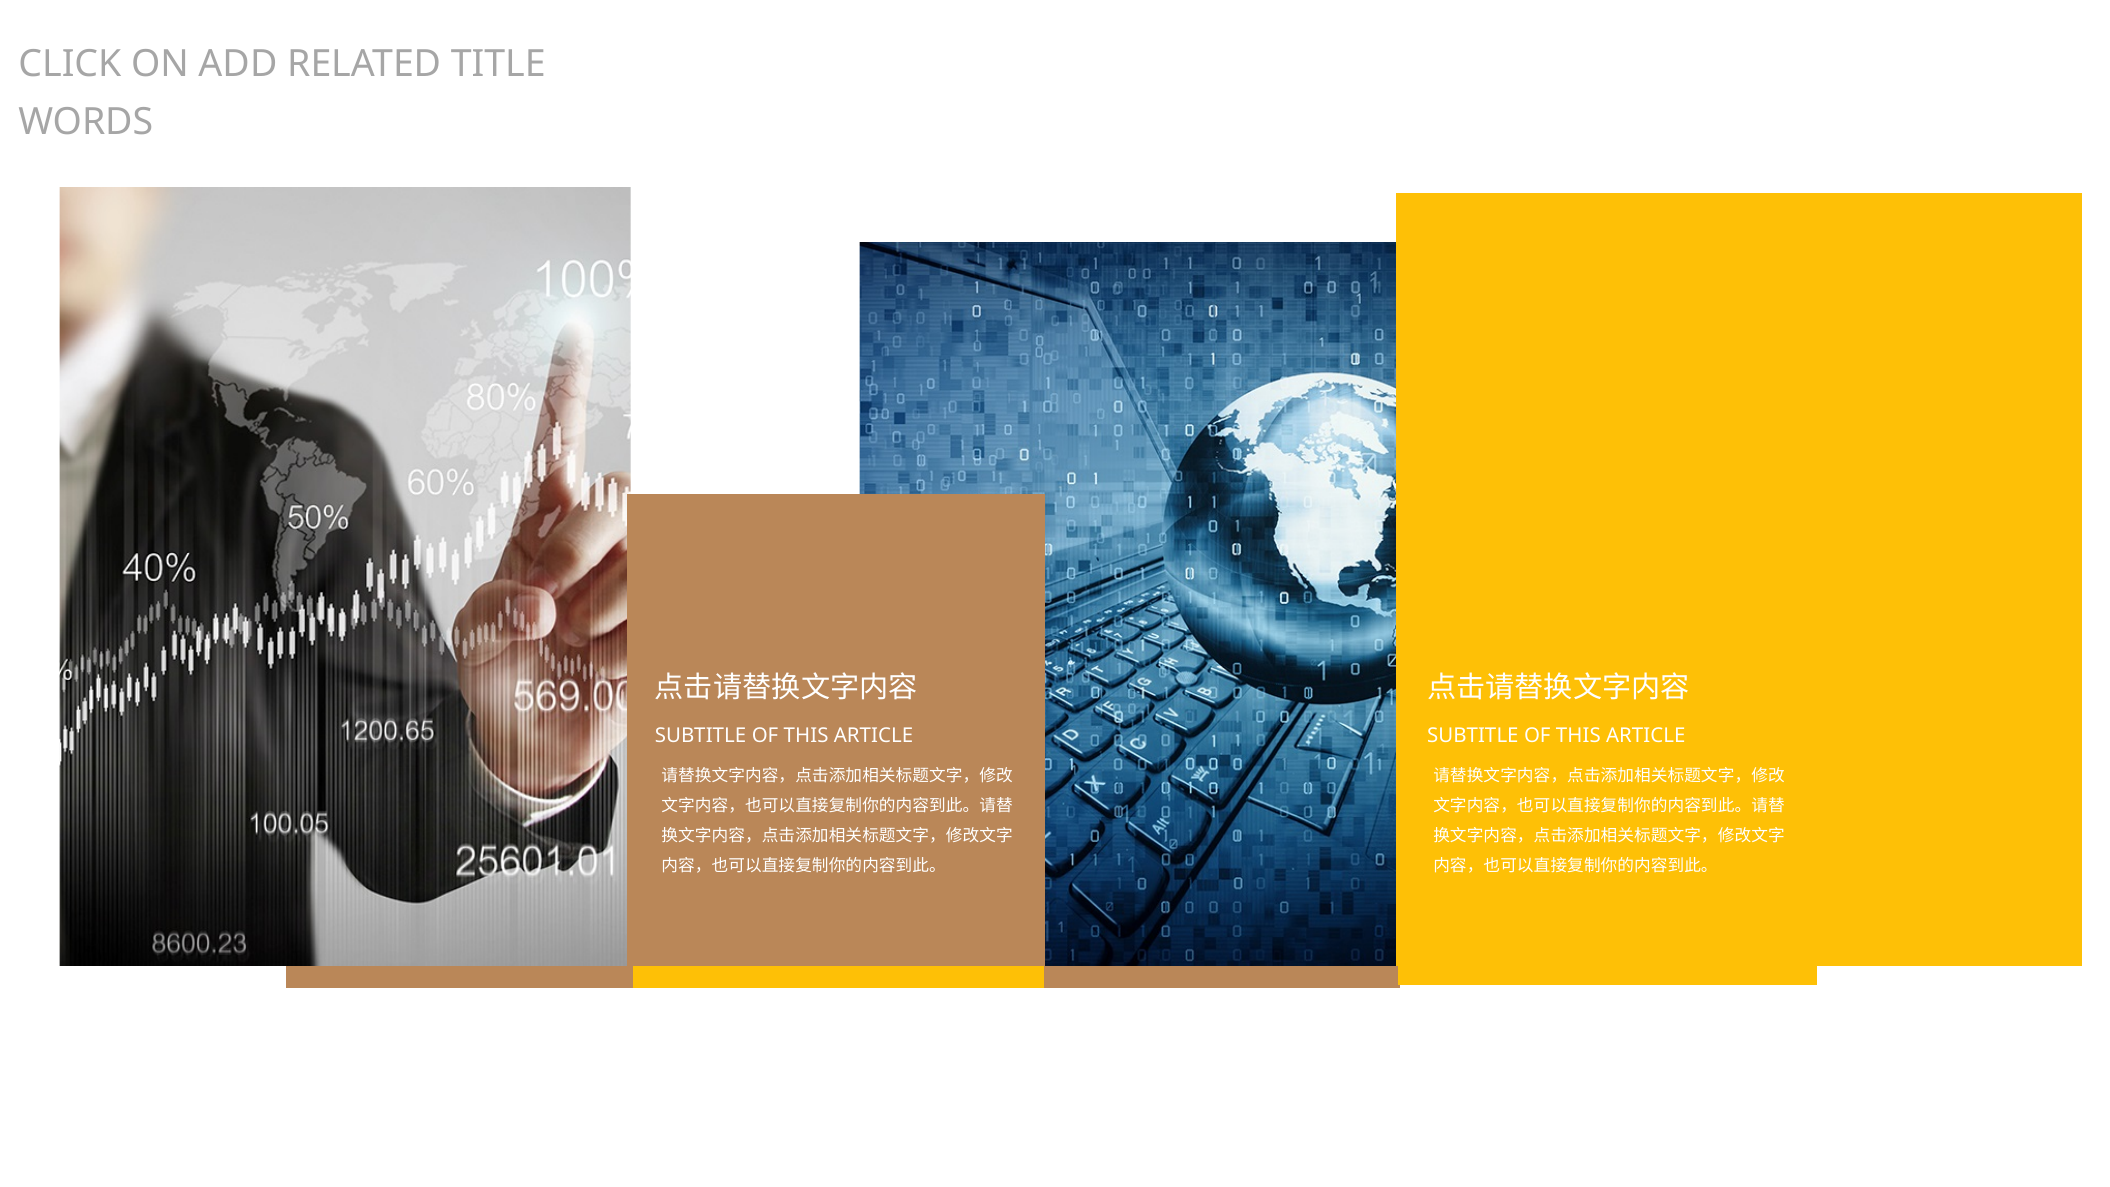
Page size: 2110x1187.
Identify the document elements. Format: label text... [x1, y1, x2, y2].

text_box [633, 966, 1044, 988]
text_box [859, 241, 1396, 965]
text_box 点击请替换文字内容 [1427, 662, 1709, 709]
text_box SUBTITLE OF THIS ARTICLE [1427, 719, 1776, 749]
text_box [1398, 965, 1818, 986]
text_box [1396, 193, 2083, 966]
text_box 点击请替换文字内容 [654, 662, 937, 709]
text_box 请替换文字内容，点击添加相关标题文字，修改文字内容，也可以直接复制你的内容到此。请替换文字内容，点击添加相关标题文字，修改文字内容，也可以直接复制你的内容到此。 [661, 754, 1019, 872]
text_box SUBTITLE OF THIS ARTICLE [654, 719, 1004, 749]
text_box [286, 965, 633, 988]
text_box [626, 494, 1046, 966]
text_box CLICK ON ADD RELATED TITLE WORDS [3, 18, 595, 150]
text_box [58, 186, 632, 967]
text_box [1044, 965, 1400, 988]
text_box 请替换文字内容，点击添加相关标题文字，修改文字内容，也可以直接复制你的内容到此。请替换文字内容，点击添加相关标题文字，修改文字内容，也可以直接复制你的内容到此。 [1433, 754, 1791, 872]
